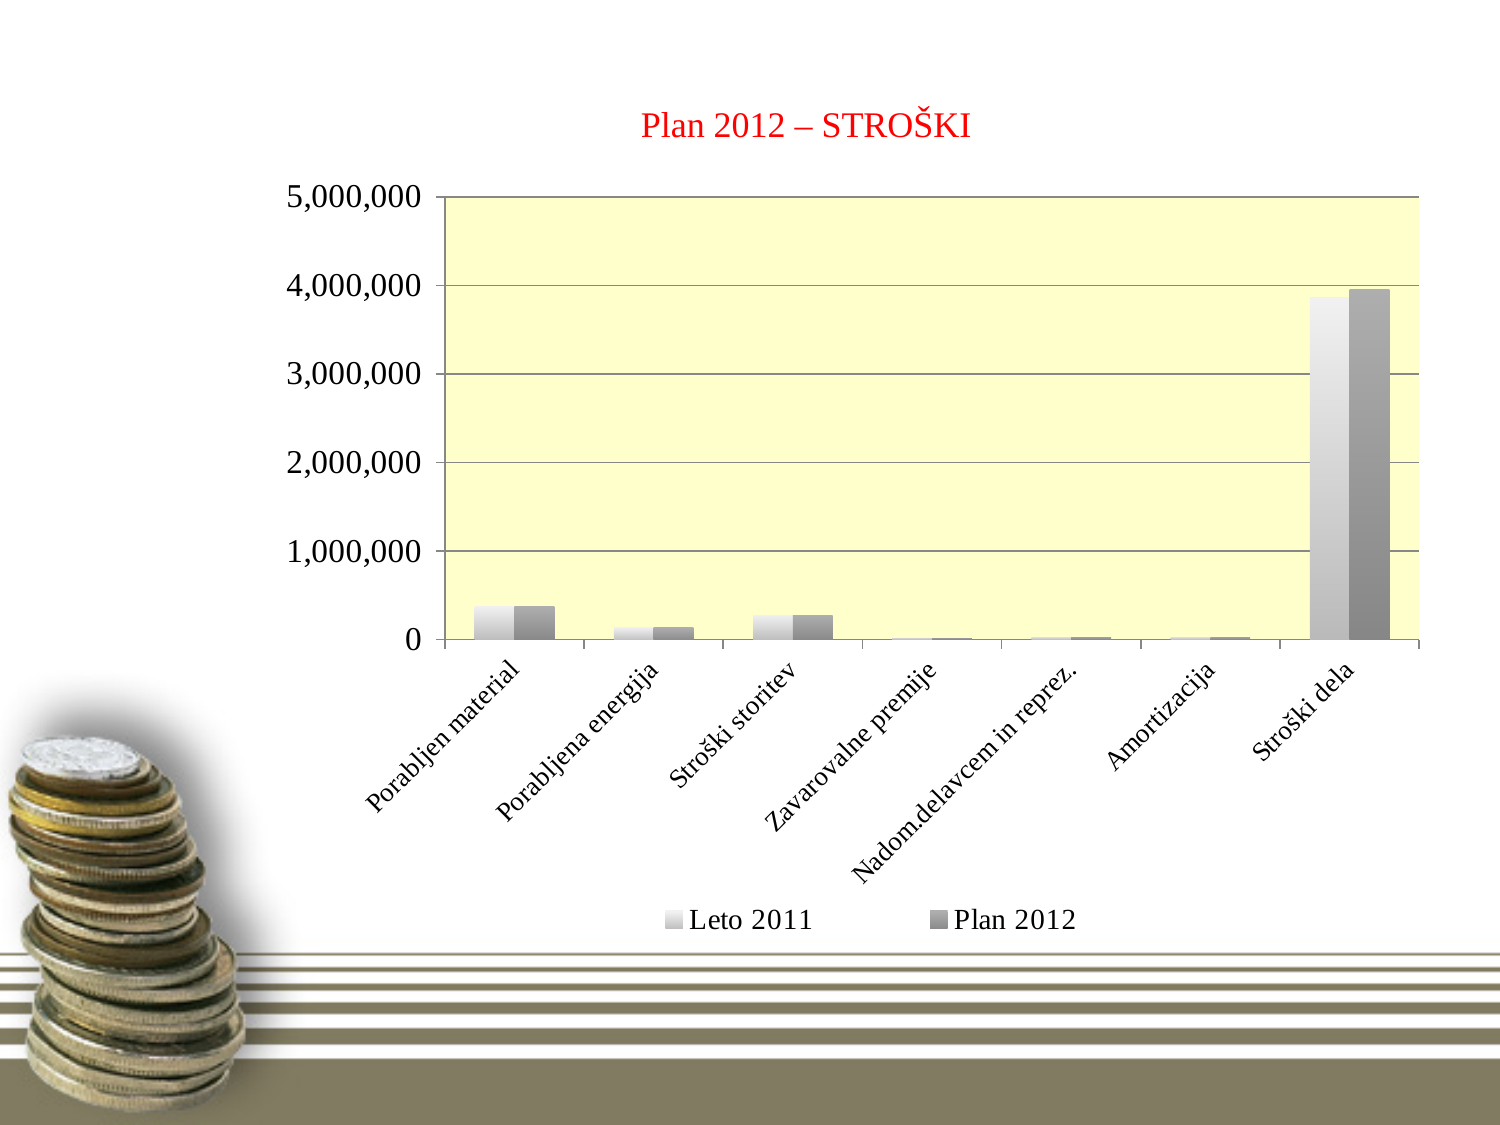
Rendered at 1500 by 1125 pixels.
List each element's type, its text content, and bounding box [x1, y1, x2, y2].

picture [0, 0, 1500, 1125]
title Plan 2012 – STROŠKI [234, 93, 1388, 174]
chart [187, 175, 1430, 950]
